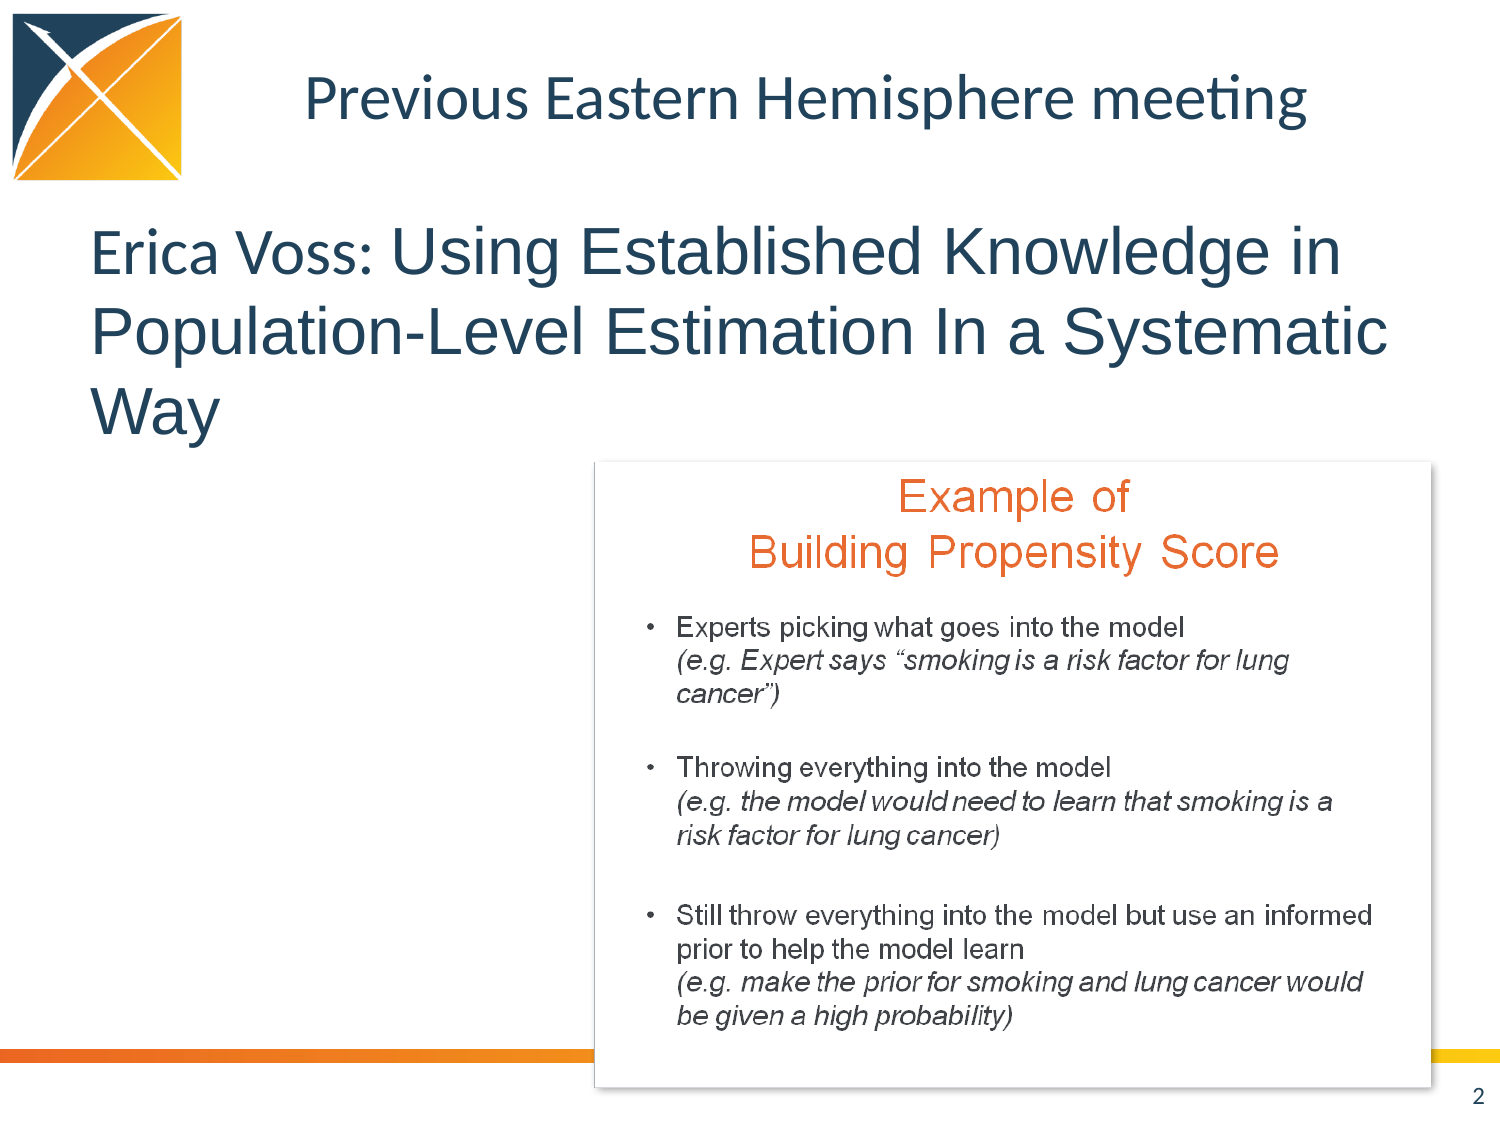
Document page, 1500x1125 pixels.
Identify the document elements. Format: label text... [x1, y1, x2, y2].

picture [0, 0, 206, 200]
picture [594, 461, 1431, 1088]
slide_number 2 [1149, 1065, 1500, 1125]
title Previous Eastern Hemisphere meeting [187, 24, 1425, 163]
list Erica Voss: Using Established Knowledge in Population-Level Estimation In a Systematic Way [75, 200, 1425, 1005]
